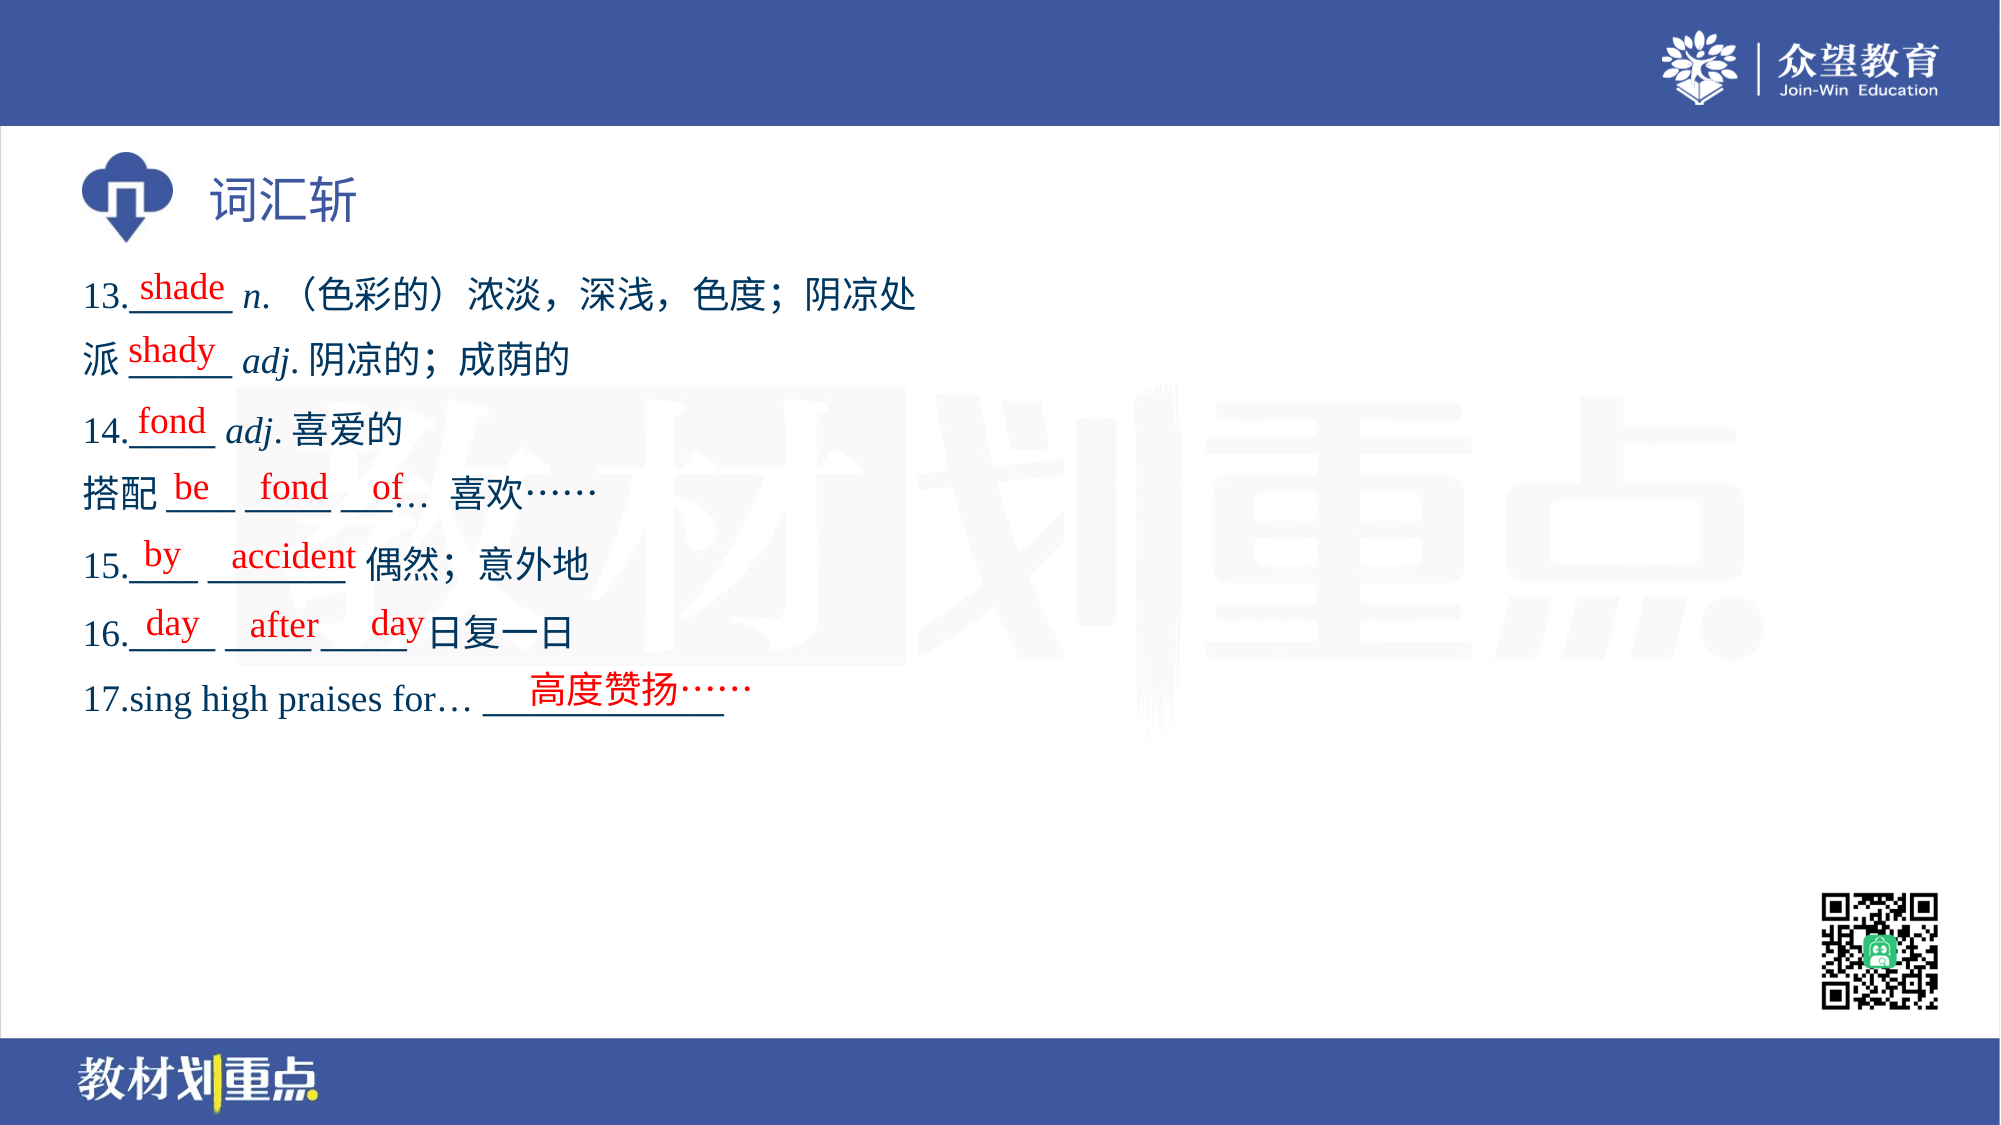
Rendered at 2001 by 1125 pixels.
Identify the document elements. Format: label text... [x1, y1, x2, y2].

text_box 15.____ ________ 偶然；意外地 16._____ _____ _____ 日复一日 17.sing high praises for… ______________ [82, 516, 1817, 712]
text_box shade [126, 242, 239, 301]
text_box by [130, 509, 196, 568]
text_box day [357, 578, 439, 637]
text_box 高度赞扬…… [510, 646, 774, 703]
text_box of [358, 442, 417, 501]
picture [0, 0, 2000, 1125]
text_box fond [124, 376, 221, 435]
text_box be [160, 442, 224, 501]
text_box 13.______ n.（色彩的）浓淡，深浅，色度；阴凉处 派______ adj.阴凉的；成荫的 [82, 247, 1817, 374]
text_box after [236, 580, 333, 639]
text_box accident [217, 511, 371, 571]
text_box day [132, 578, 214, 637]
text_box fond [245, 442, 342, 501]
text_box 14._____ adj.喜爱的 搭配____ _____ ___… 喜欢…… [82, 381, 1817, 508]
text_box shady [114, 305, 230, 364]
